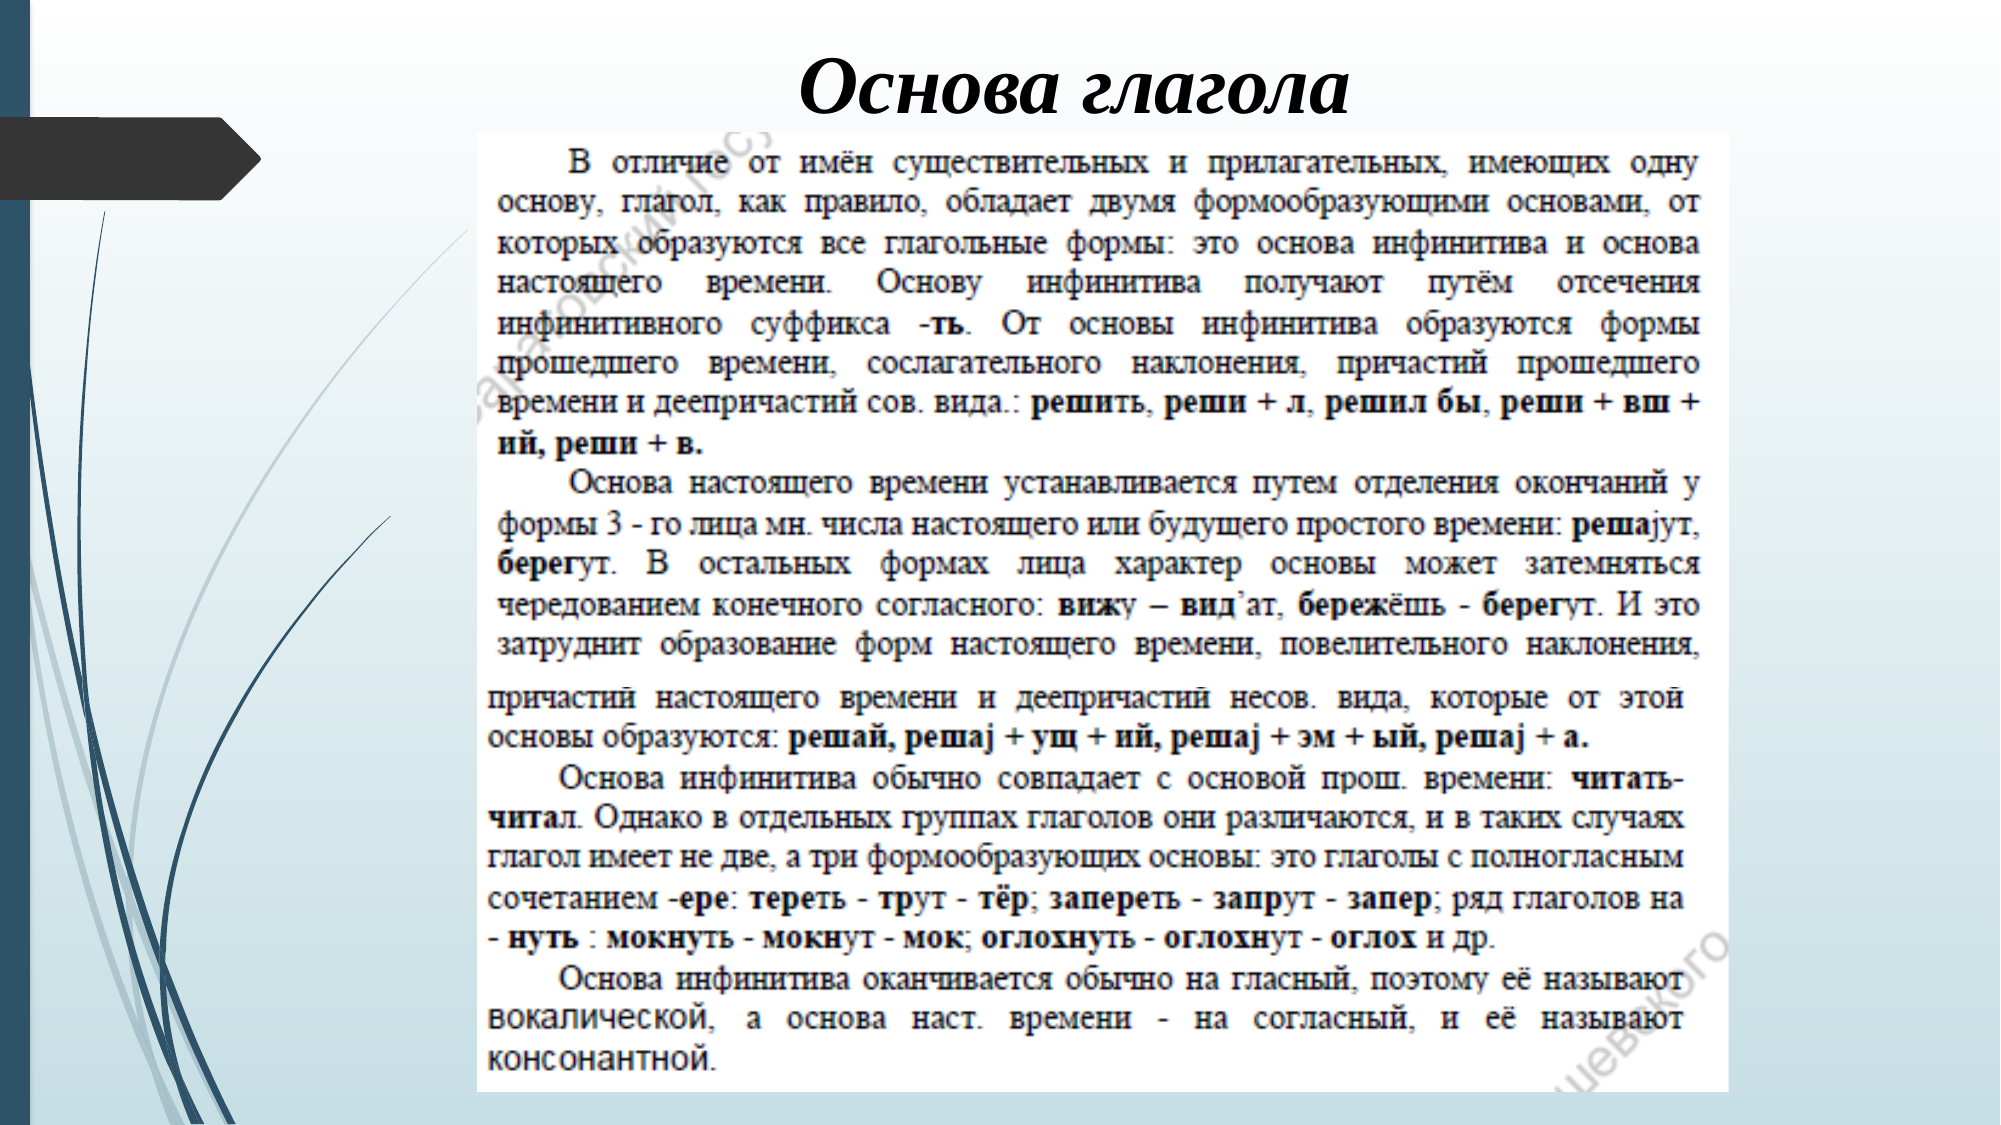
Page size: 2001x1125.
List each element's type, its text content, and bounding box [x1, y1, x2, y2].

picture [476, 132, 1729, 1092]
title Основа глагола [262, 22, 1888, 154]
